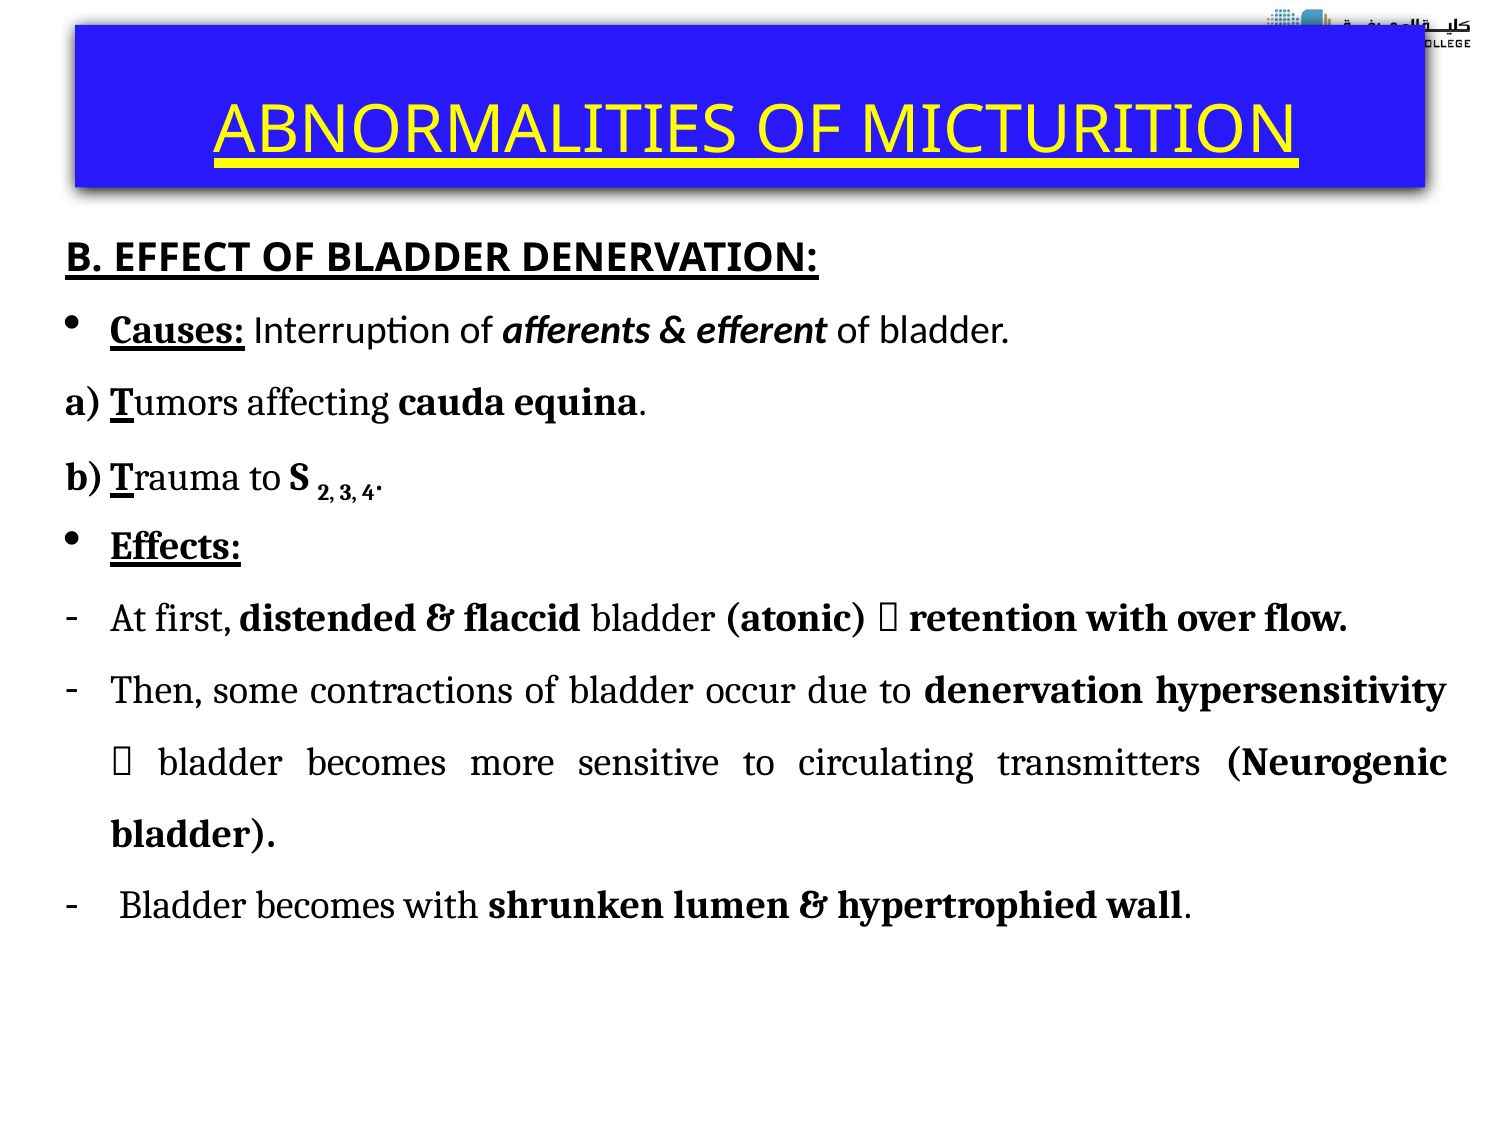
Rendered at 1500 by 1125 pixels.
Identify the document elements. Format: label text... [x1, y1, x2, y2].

picture [1262, 0, 1475, 65]
title ABNORMALITIES OF MICTURITION [75, 24, 1425, 188]
list B. EFFECT OF BLADDER DENERVATION: Causes: Interruption of afferents & efferent of bladder. Tumors affecting cauda equina. Trauma to S 2, 3, 4. Effects: At first, distended & flaccid bladder (atonic)  retention with over flow. Then, some contractions of bladder occur due to denervation hypersensitivity  bladder becomes more sensitive to circulating transmitters (Neurogenic bladder). Bladder becomes with shrunken lumen & hypertrophied wall. [50, 200, 1463, 943]
